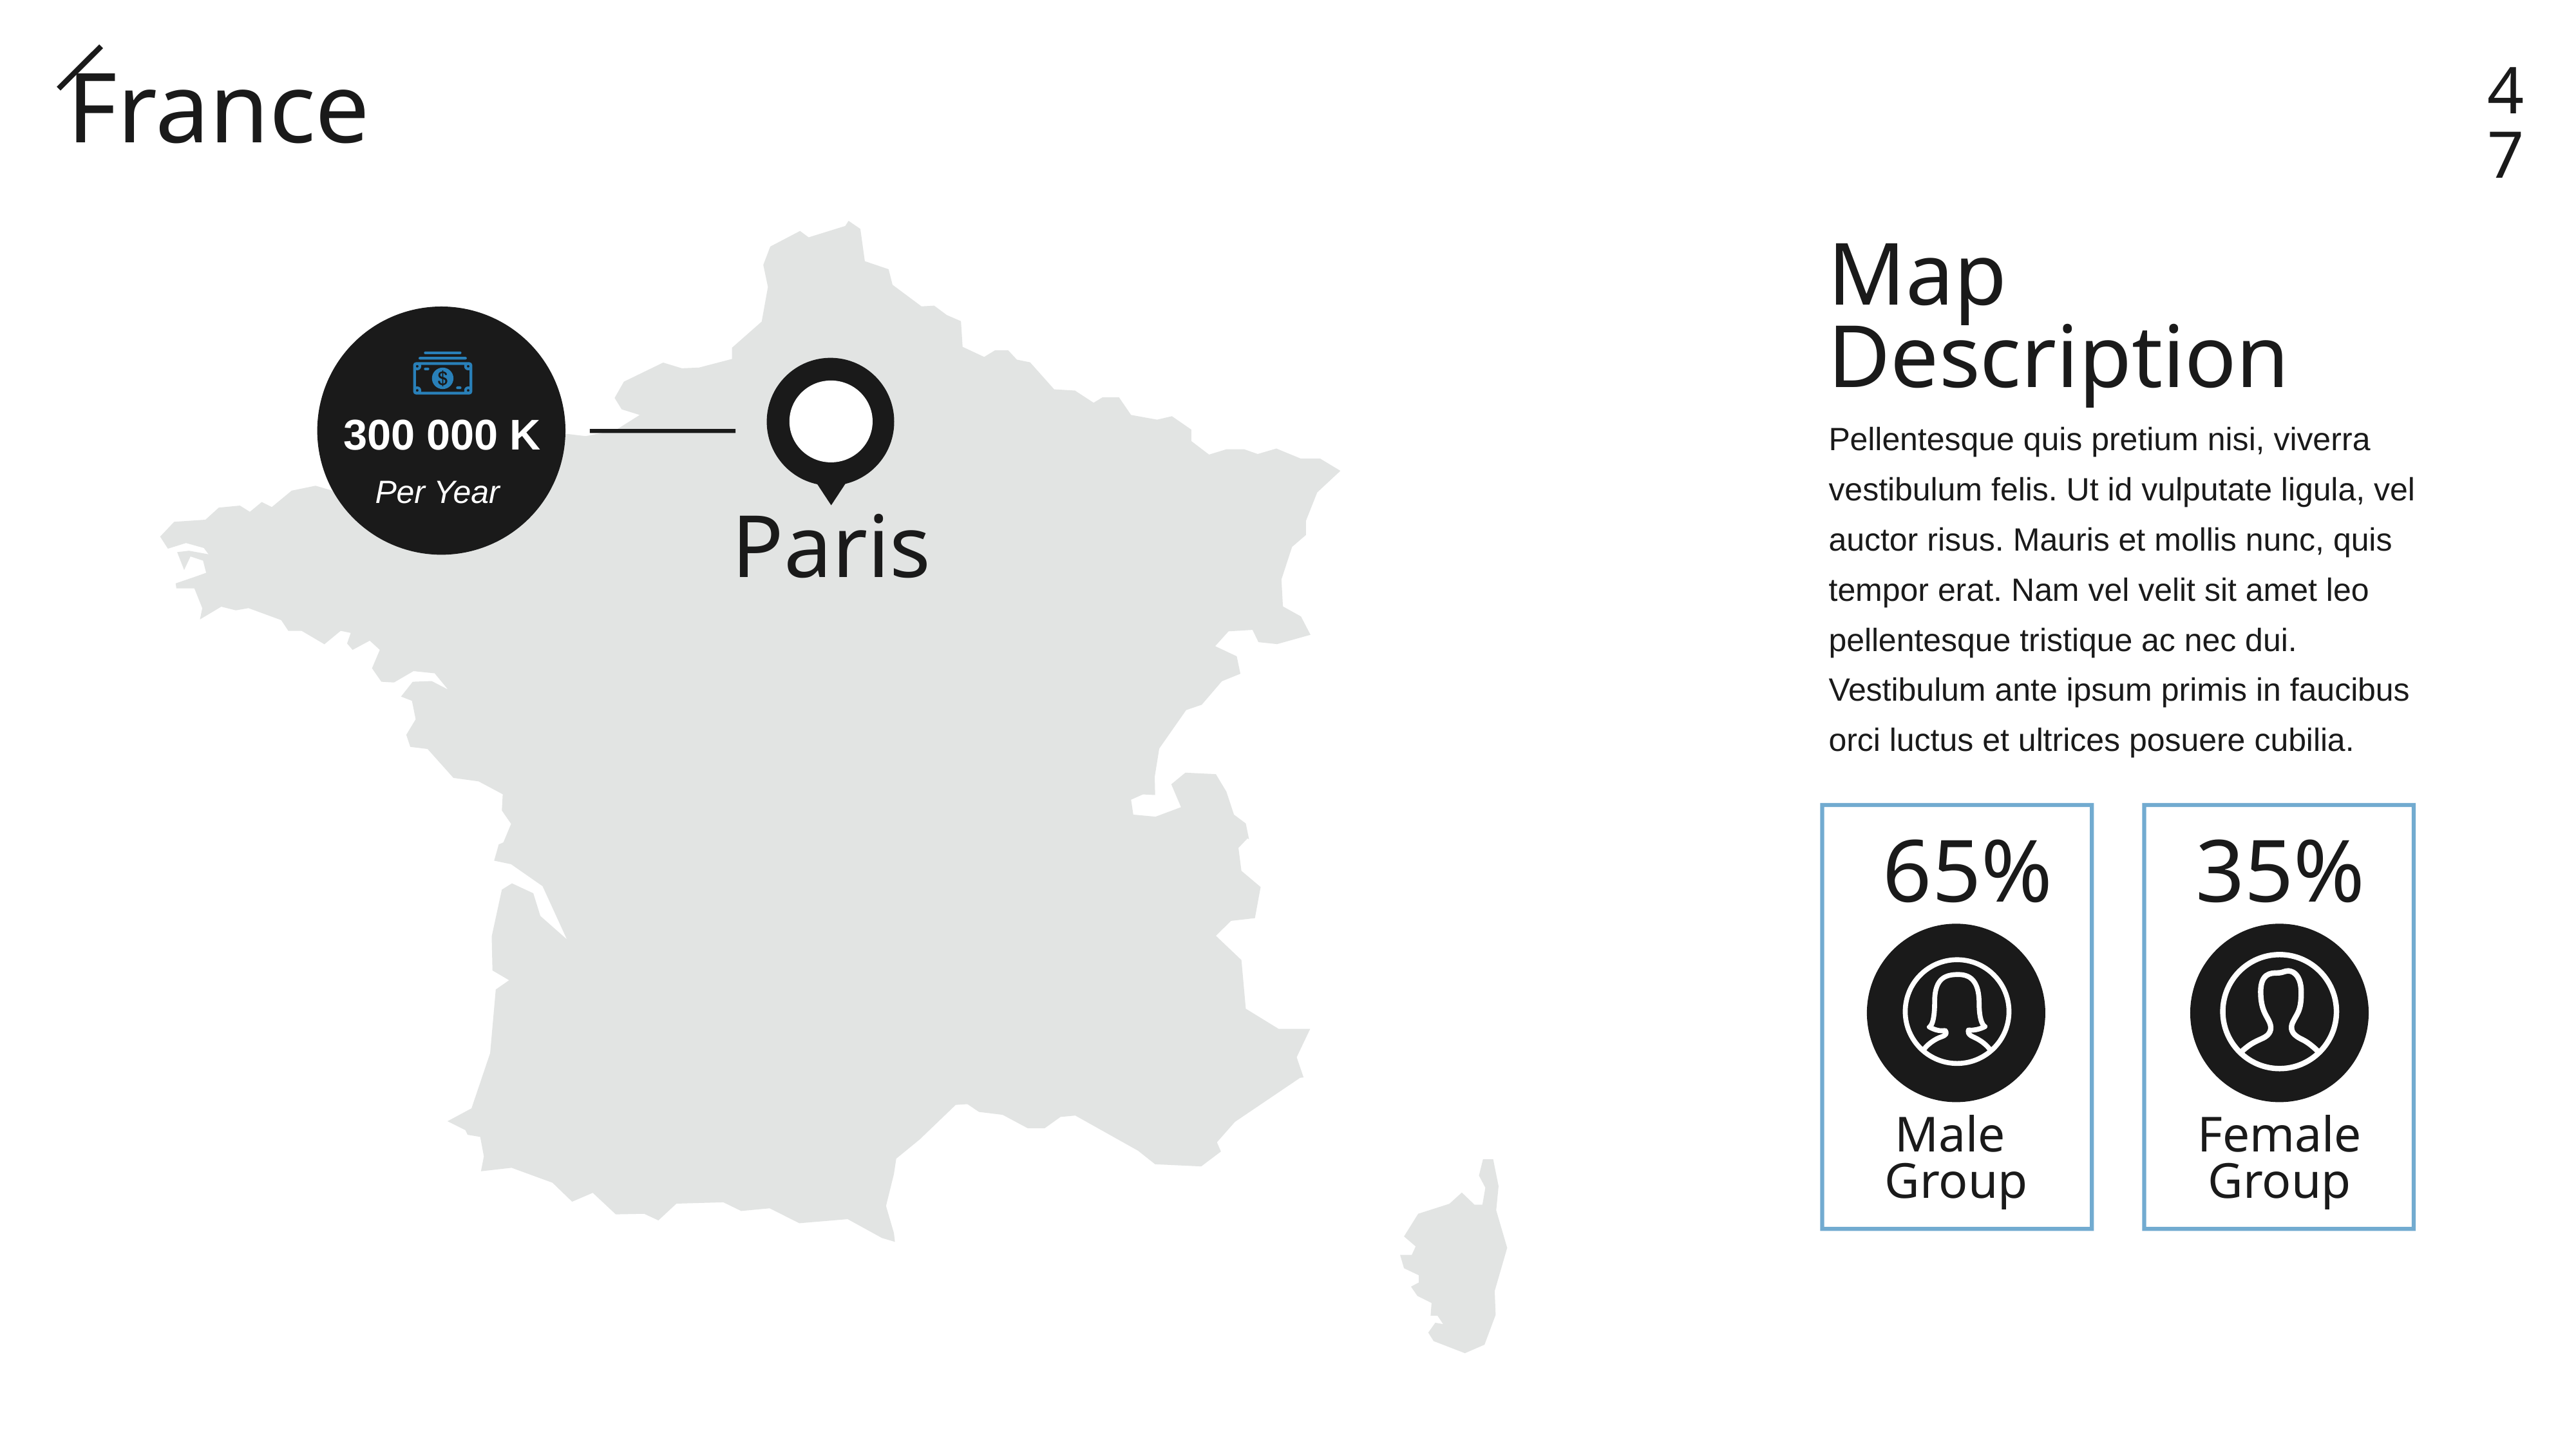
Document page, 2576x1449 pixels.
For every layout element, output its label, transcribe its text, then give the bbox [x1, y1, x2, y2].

text_box France [67, 46, 370, 162]
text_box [766, 357, 895, 506]
text_box 65% [1882, 831, 2053, 917]
text_box [2144, 804, 2414, 1229]
slide_number 47 [2477, 44, 2535, 122]
text_box [1400, 1159, 1508, 1354]
text_box [160, 220, 1341, 1242]
text_box Paris [709, 497, 954, 588]
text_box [317, 306, 567, 555]
text_box 35% [2195, 831, 2366, 917]
text_box Pellentesque quis pretium nisi, viverra vestibulum felis. Ut id vulputate ligula, vel auctor risus. Mauris et mollis nunc, quis tempor erat. Nam vel velit sit amet leo pellentesque tristique ac nec dui. Vestibulum ante ipsum primis in faucibus orci luctus et ultrices posuere cubilia. [1828, 406, 2427, 746]
text_box Male Group [1839, 1108, 2074, 1214]
text_box [2190, 923, 2369, 1103]
text_box Map Description [1828, 278, 2408, 365]
text_box [2220, 952, 2340, 1072]
text_box [1866, 923, 2045, 1103]
text_box Female Group [2162, 1108, 2398, 1214]
text_box [1902, 957, 2012, 1066]
text_box [1822, 804, 2092, 1229]
